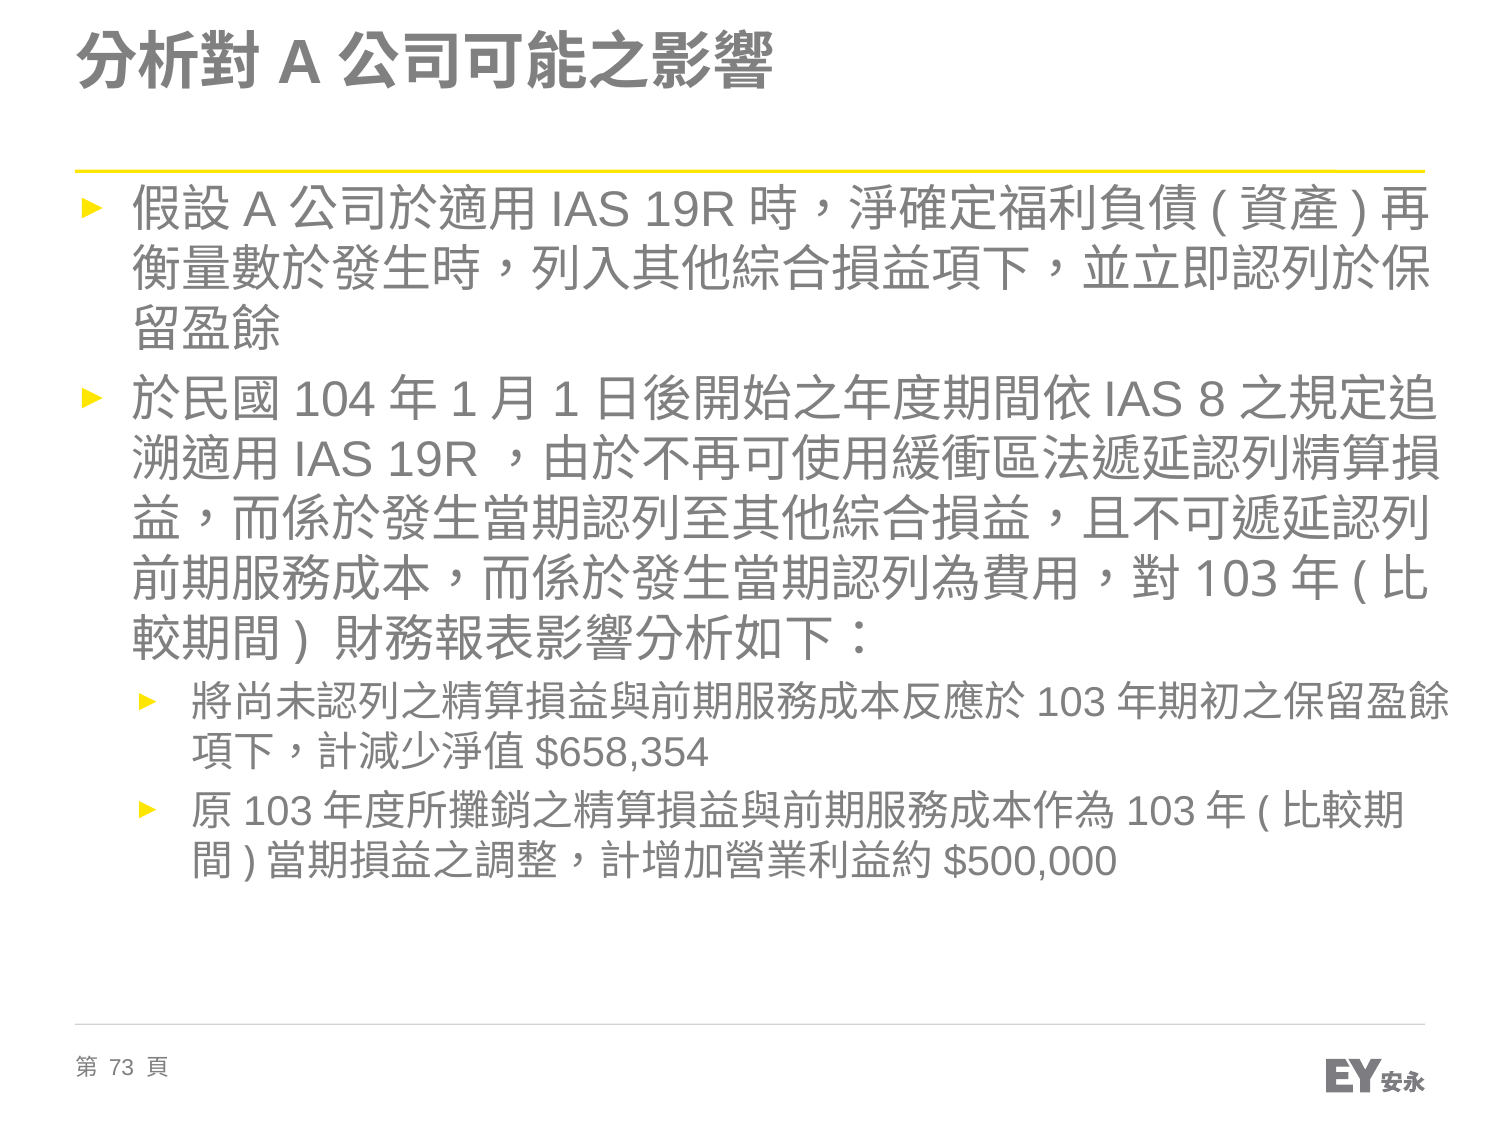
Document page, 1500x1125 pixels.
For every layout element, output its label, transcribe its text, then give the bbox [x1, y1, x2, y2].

title 分析對A公司可能之影響 [75, 33, 1425, 175]
list 假設A公司於適用IAS 19R時，淨確定福利負債(資產)再衡量數於發生時，列入其他綜合損益項下，並立即認列於保留盈餘 於民國104年1月1日後開始之年度期間依IAS 8之規定追溯適用IAS 19R，由於不再可使用緩衝區法遞延認列精算損益，而係於發生當期認列至其他綜合損益，且不可遞延認列前期服務成本，而係於發生當期認列為費用，對103年(比較期間) 財務報表影響分析如下： 將尚未認列之精算損益與前期服務成本反應於103年期初之保留盈餘項下，計減少淨值$658,354 原103年度所攤銷之精算損益與前期服務成本作為103年(比較期間)當期損益之調整，計增加營業利益約$500,000 [75, 176, 1458, 1001]
